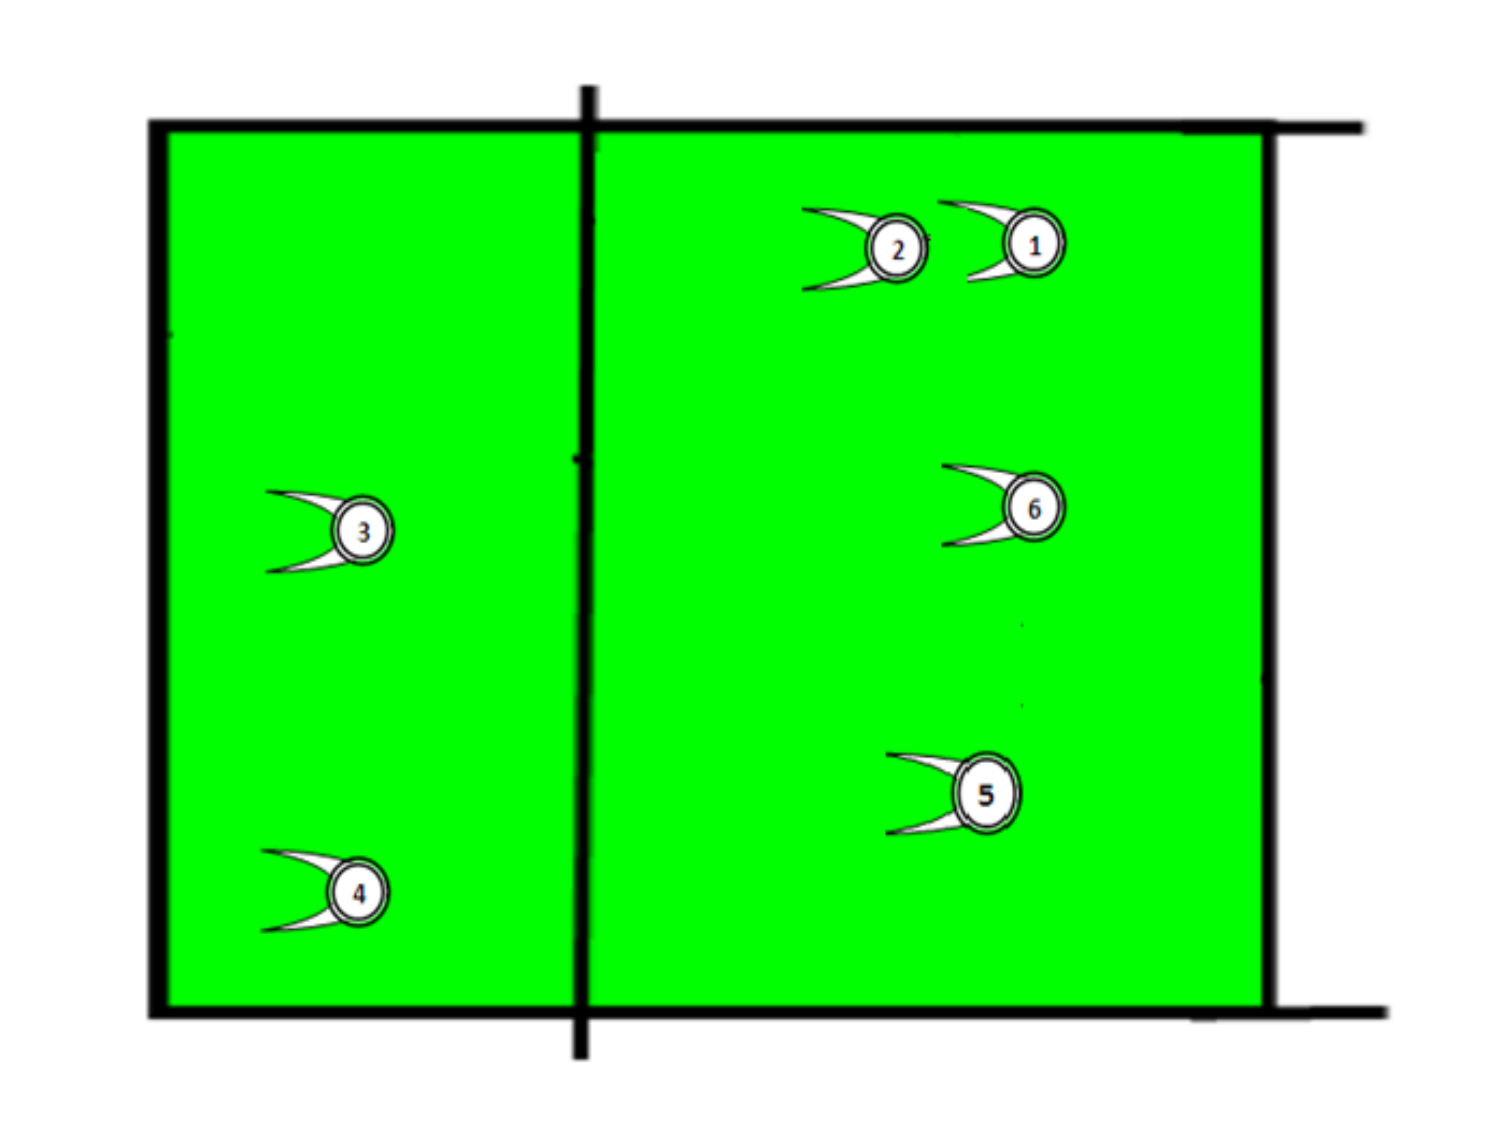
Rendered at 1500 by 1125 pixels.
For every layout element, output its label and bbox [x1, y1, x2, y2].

picture [99, 24, 1413, 1088]
